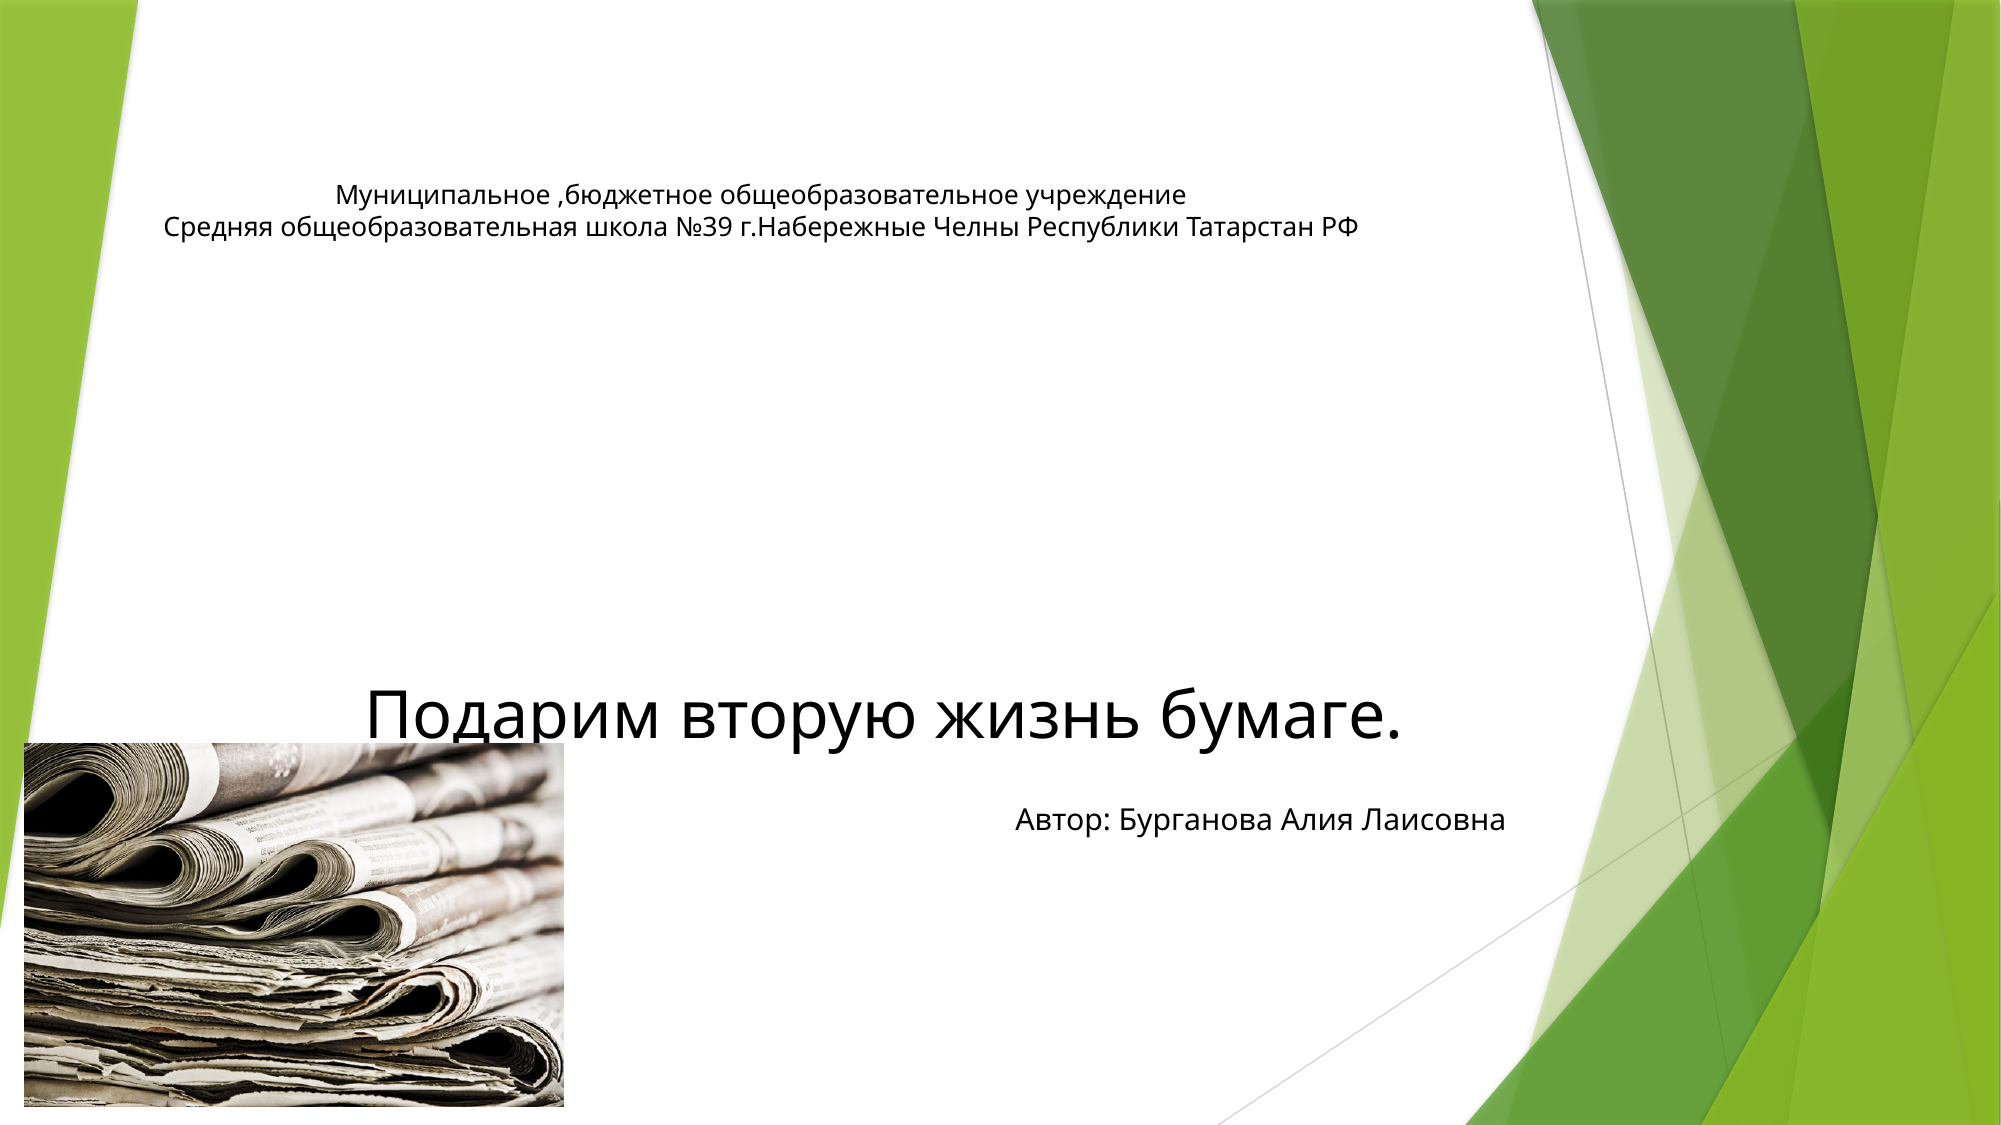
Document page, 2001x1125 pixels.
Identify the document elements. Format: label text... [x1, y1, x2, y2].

title Муниципальное ,бюджетное общеобразовательное учреждение Средняя общеобразовательная школа №39 г.Набережные Челны Республики Татарстан РФ [10, 169, 1511, 250]
picture [24, 742, 565, 1108]
subtitle Подарим вторую жизнь бумаге. Автор: Бурганова Алия Лаисовна [247, 664, 1522, 845]
